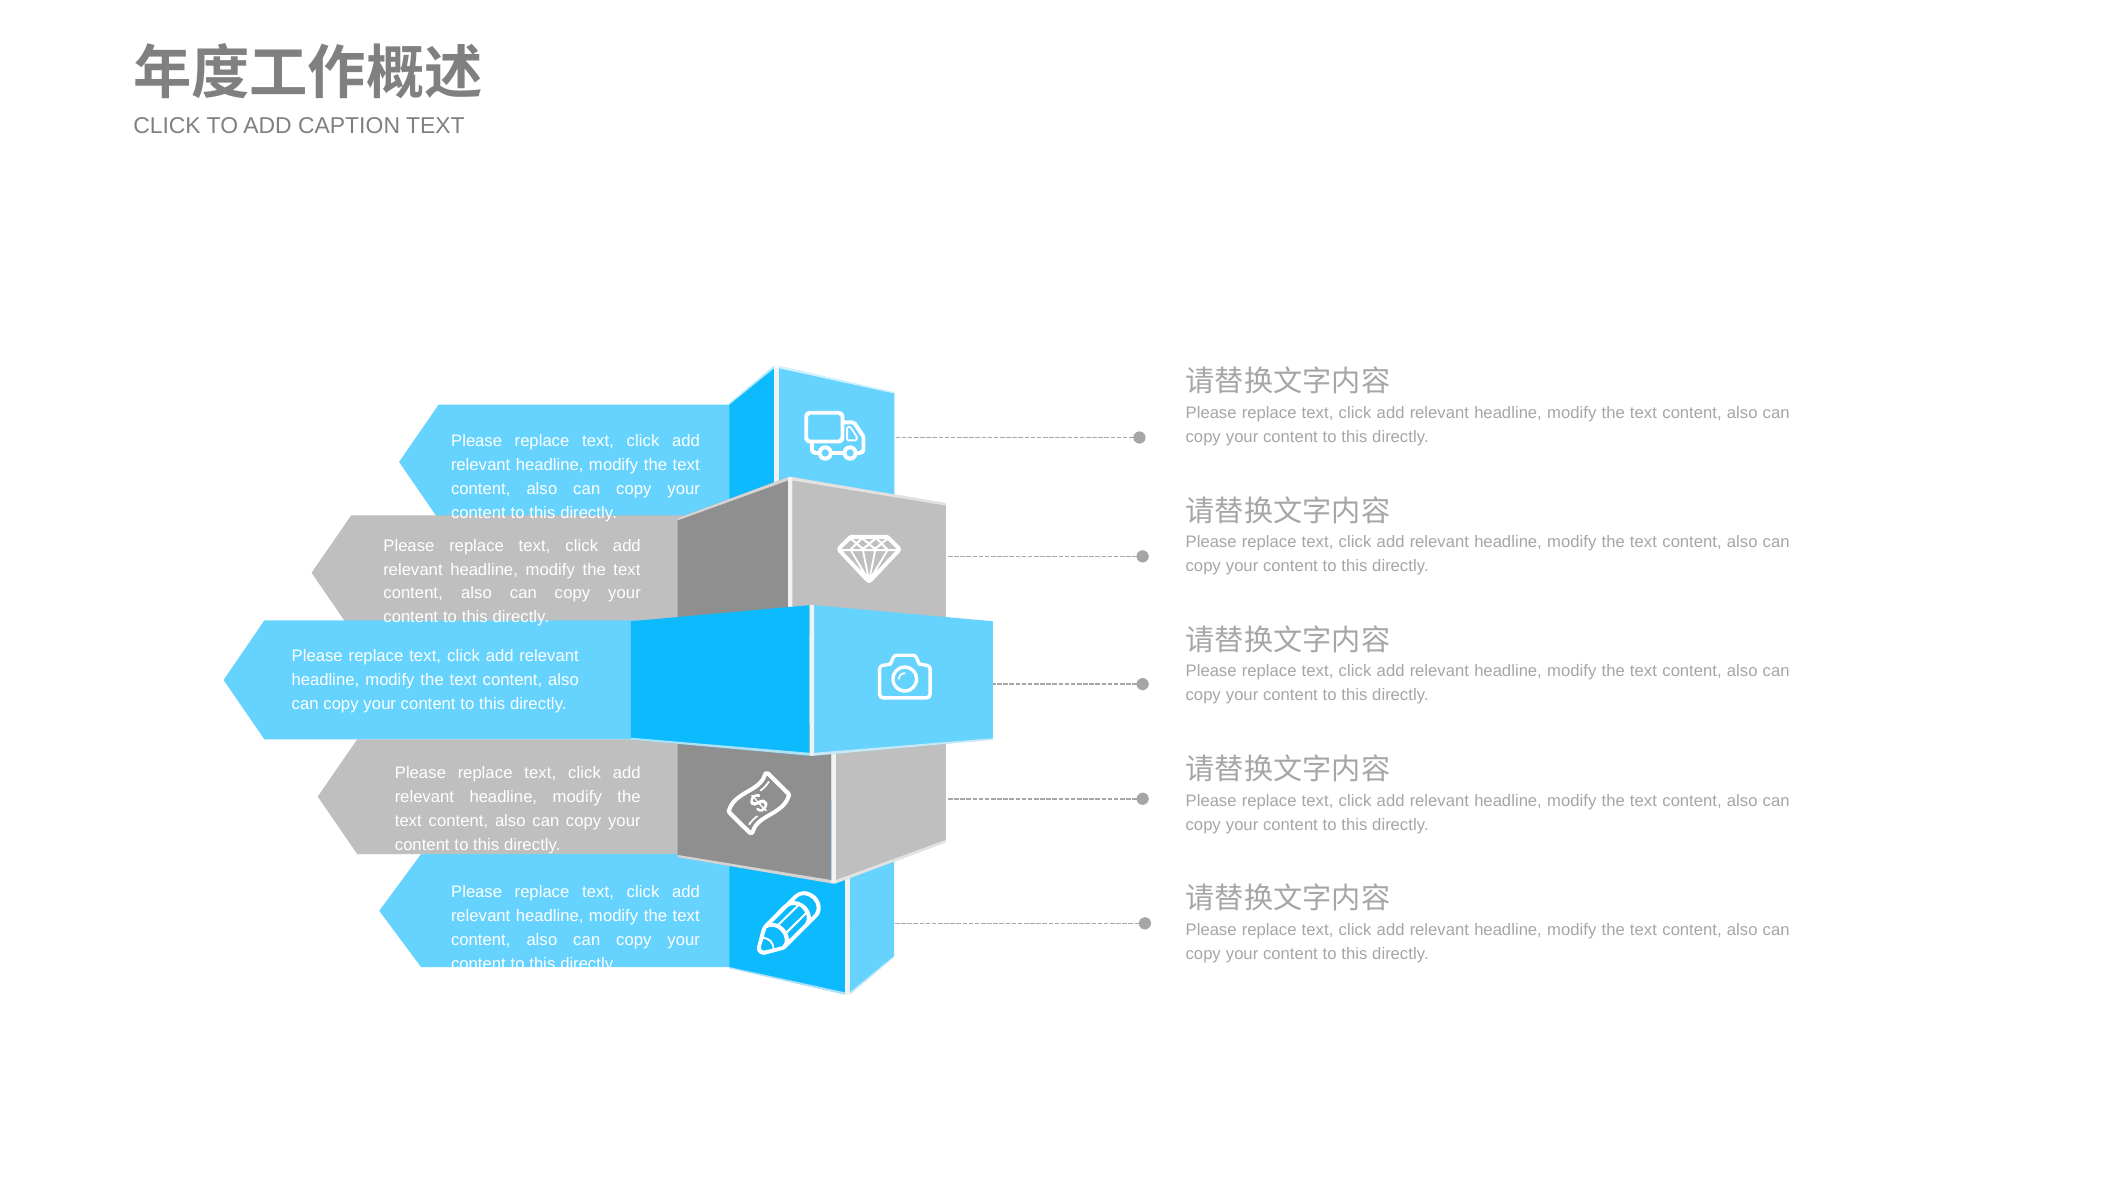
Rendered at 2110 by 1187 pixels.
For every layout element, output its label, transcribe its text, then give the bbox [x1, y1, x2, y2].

text_box 请替换文字内容 Please replace text, click add relevant headline, modify the text content, also can copy your content to this directly. [1185, 614, 1791, 705]
text_box 请替换文字内容 Please replace text, click add relevant headline, modify the text content, also can copy your content to this directly. [1185, 485, 1791, 575]
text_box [223, 365, 993, 995]
text_box 请替换文字内容 Please replace text, click add relevant headline, modify the text content, also can copy your content to this directly. [1185, 872, 1791, 963]
text_box CLICK TO ADD CAPTION TEXT [133, 110, 513, 138]
text_box 年度工作概述 [133, 35, 513, 106]
text_box 请替换文字内容 Please replace text, click add relevant headline, modify the text content, also can copy your content to this directly. [1185, 355, 1791, 446]
text_box 请替换文字内容 Please replace text, click add relevant headline, modify the text content, also can copy your content to this directly. [1185, 743, 1791, 834]
